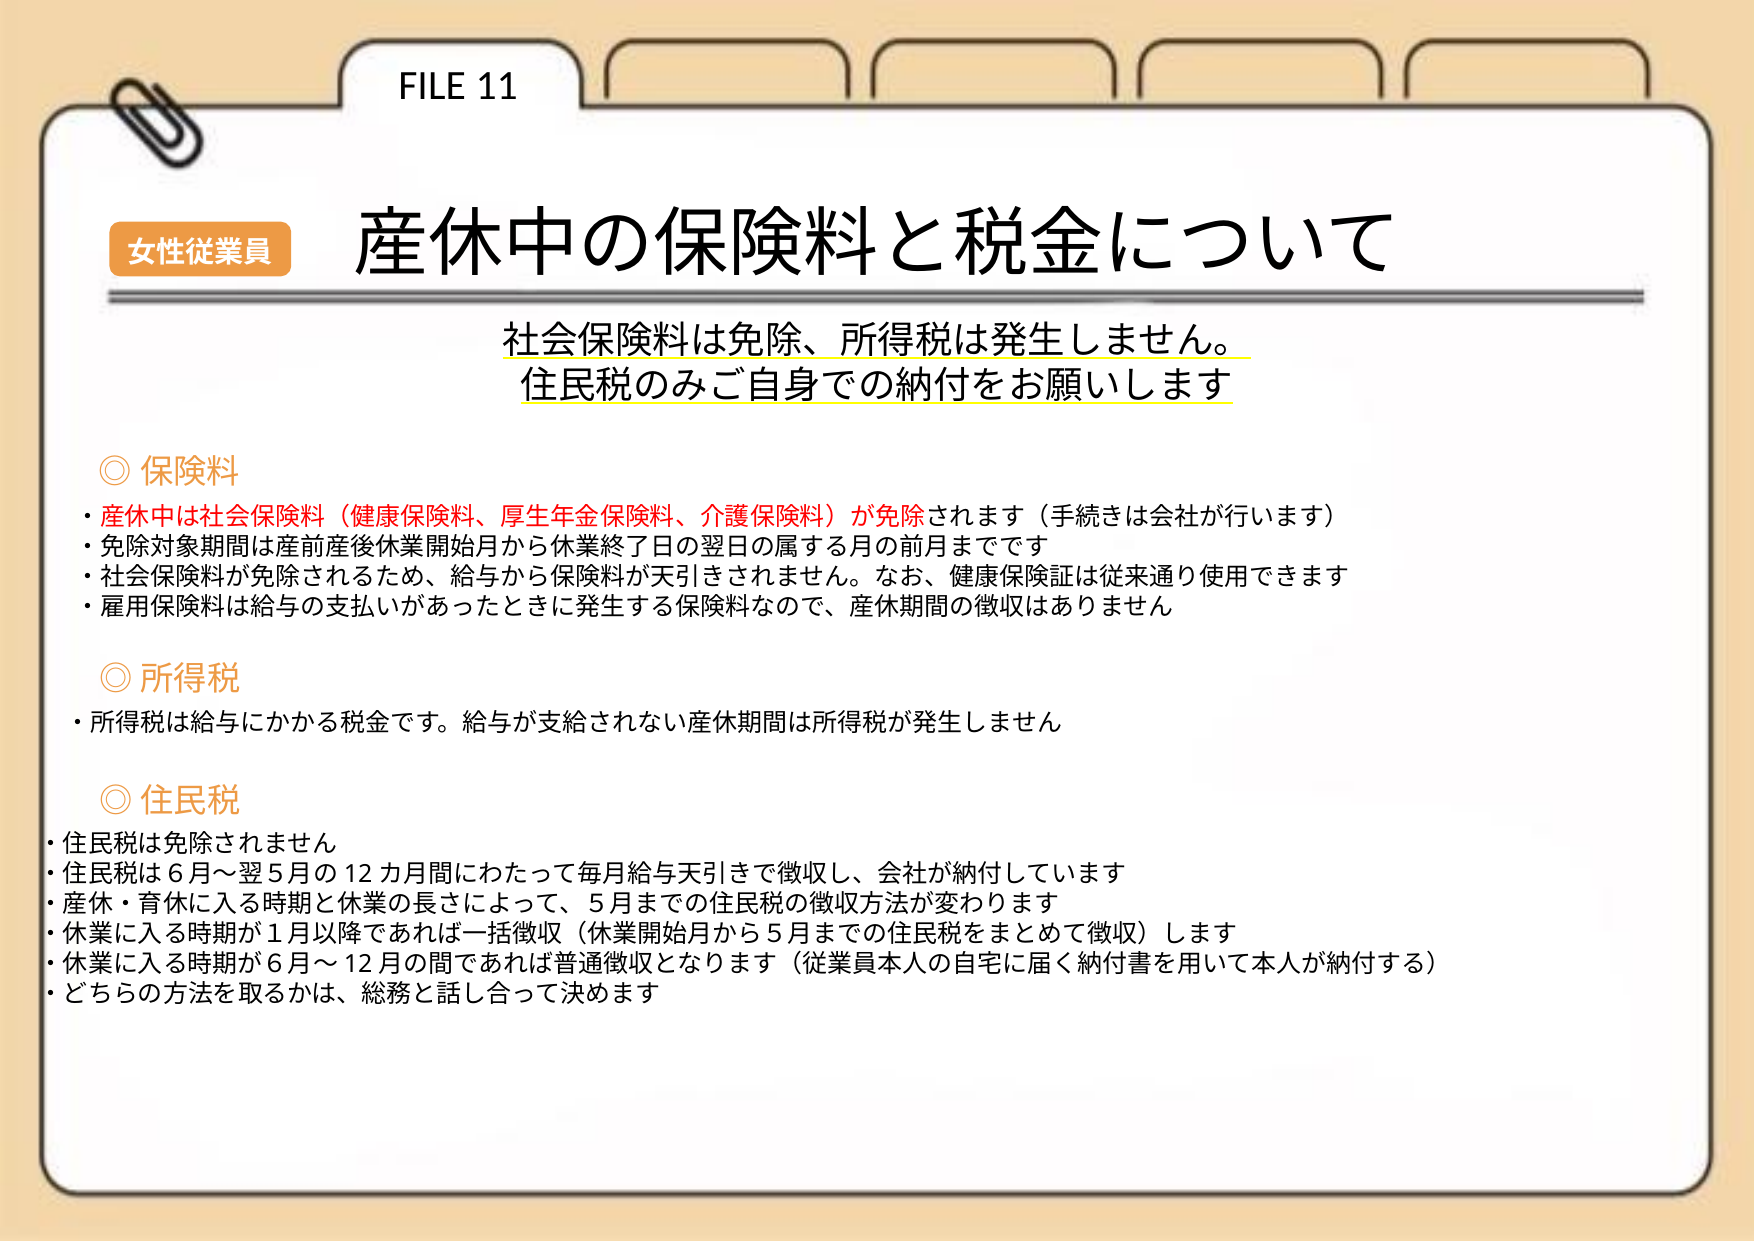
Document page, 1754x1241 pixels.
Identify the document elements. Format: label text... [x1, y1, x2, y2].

text_box ・所得税は給与にかかる税金です。給与が支給されない産休期間は所得税が発生しません [50, 699, 1077, 745]
text_box ◎所得税 [84, 649, 256, 699]
text_box [109, 221, 288, 273]
text_box FILE 11 [383, 50, 533, 115]
picture [0, 0, 1754, 1241]
text_box 女性従業員 [112, 225, 289, 276]
text_box ・産休中は社会保険料（健康保険料、厚生年金保険料、介護保険料）が免除されます（手続きは会社が行います） ・免除対象期間は産前産後休業開始月から休業終了日の翌日の属する月の前月までです ・社会保険料が免除されるため、給与から保険料が天引きされません。なお、健康保険証は従来通り使用できます ・雇用保険料は給与の支払いがあったときに発生する保険料なので、産休期間の徴収はありません [60, 492, 1365, 628]
text_box ◎保険料 [84, 443, 255, 492]
text_box 産休中の保険料と税金について [338, 186, 1416, 292]
text_box ◎住民税 [84, 771, 256, 819]
text_box ・住民税は免除されません ・住民税は６月～翌５月の12カ月間にわたって毎月給与天引きで徴収し、会社が納付しています ・産休・育休に入る時期と休業の長さによって、５月までの住民税の徴収方法が変わります ・休業に入る時期が１月以降であれば一括徴収（休業開始月から５月までの住民税をまとめて徴収）します ・休業に入る時期が６月～12月の間であれば普通徴収となります（従業員本人の自宅に届く納付書を用いて本人が納付する） ・どちらの方法を取るかは、総務と話し合って決めます [23, 819, 1467, 1015]
text_box 社会保険料は免除、所得税は発生しません。 住民税のみご自身での納付をお願いします [487, 308, 1267, 414]
